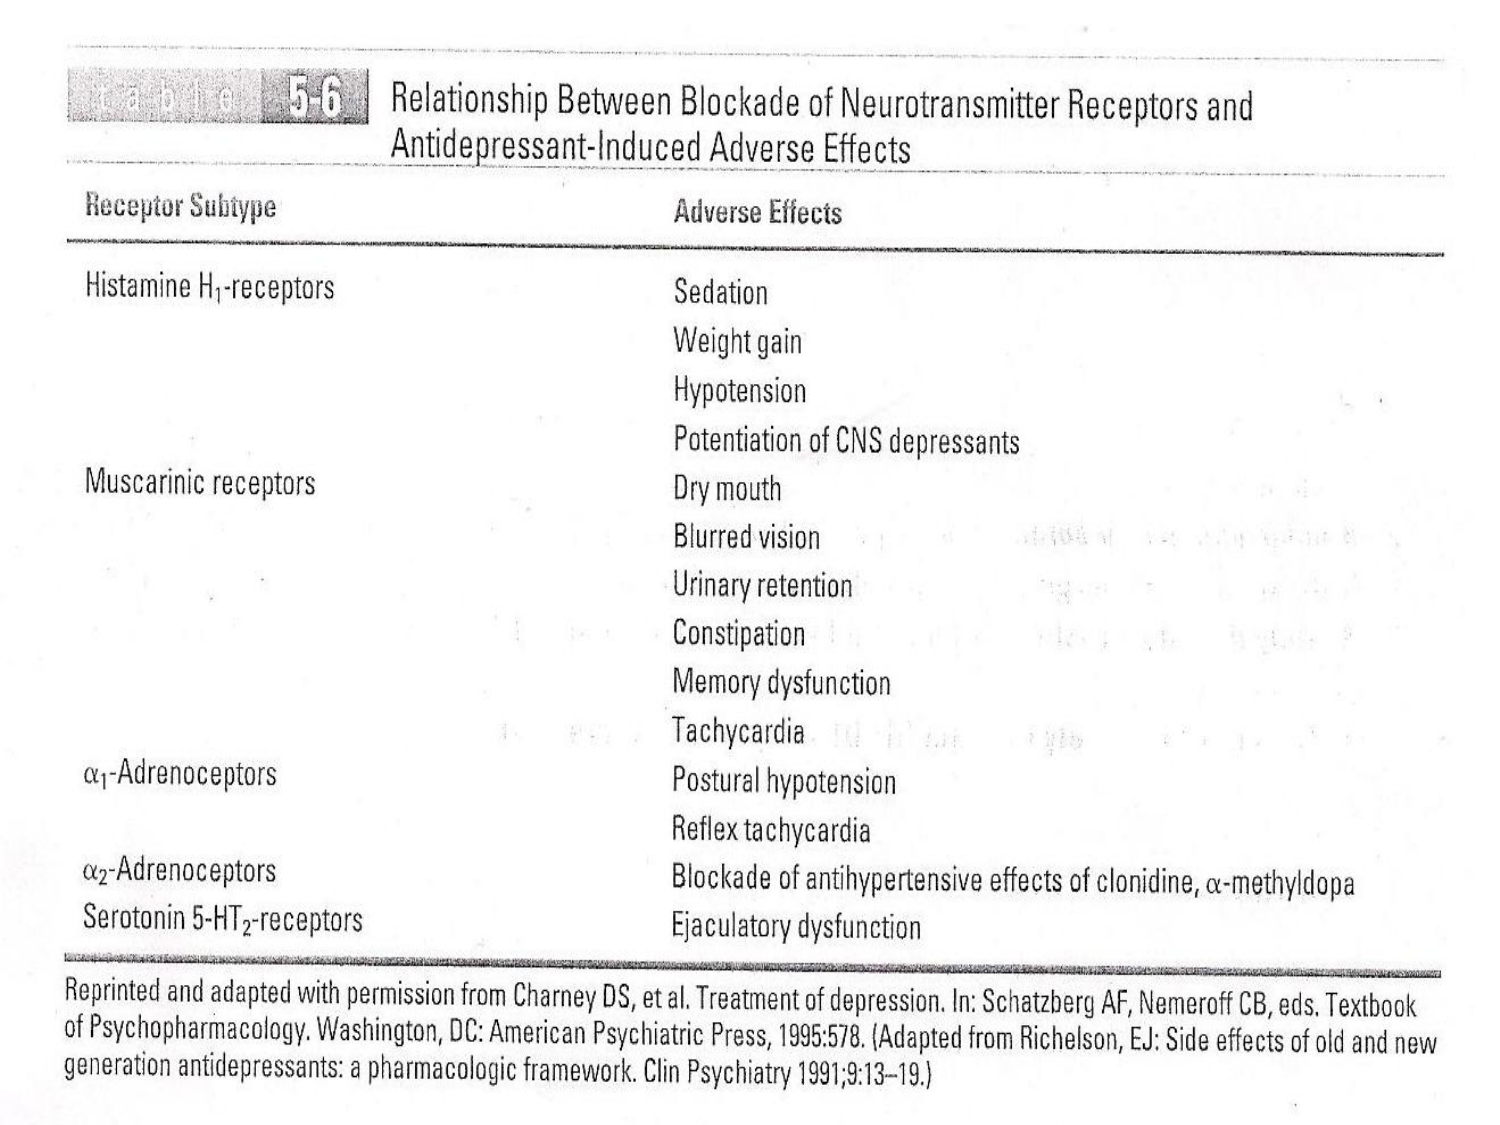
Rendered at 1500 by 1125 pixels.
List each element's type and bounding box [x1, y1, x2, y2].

list [0, 24, 1476, 1125]
